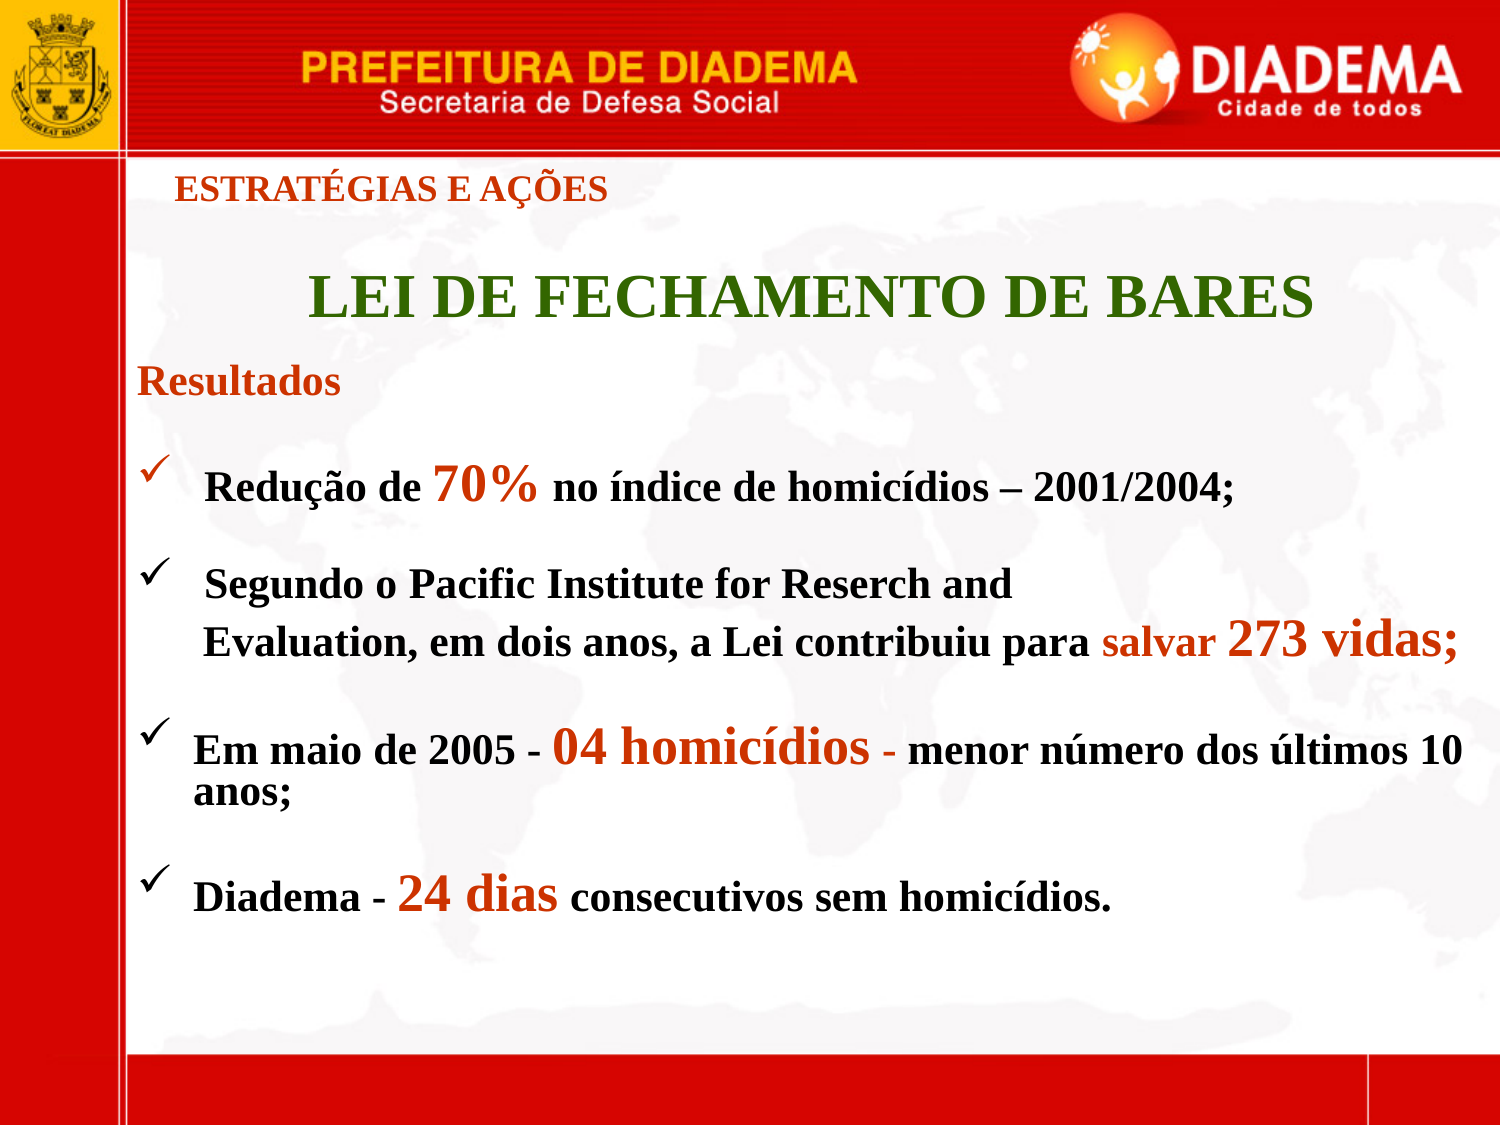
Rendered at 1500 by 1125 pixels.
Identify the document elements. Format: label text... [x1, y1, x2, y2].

title ESTRATÉGIAS E AÇÕES [159, 162, 1394, 210]
text_box LEI DE FECHAMENTO DE BARES [125, 247, 1500, 338]
list Resultados Redução de 70% no índice de homicídios – 2001/2004; Segundo o Pacific Institute for Reserch and Evaluation, em dois anos, a Lei contribuiu para salvar 273 vidas; Em maio de 2005 - 04 homicídios - menor número dos últimos 10 anos; Diadema - 24 dias consecutivos sem homicídios. [121, 356, 1500, 1001]
picture [0, 0, 1500, 1125]
